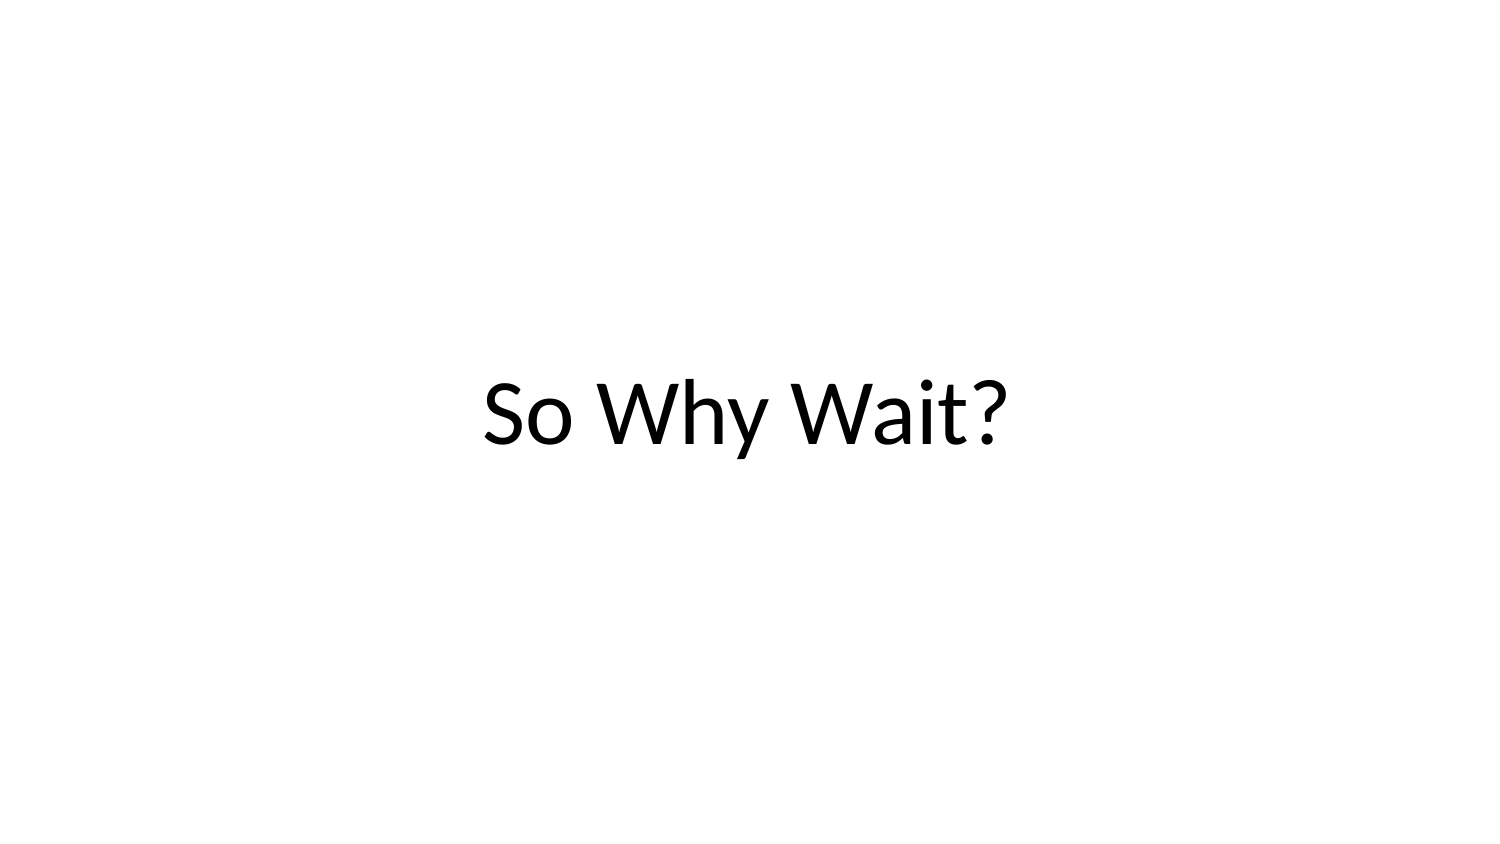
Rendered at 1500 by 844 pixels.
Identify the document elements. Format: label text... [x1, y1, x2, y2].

list So Why Wait? [100, 356, 1395, 591]
